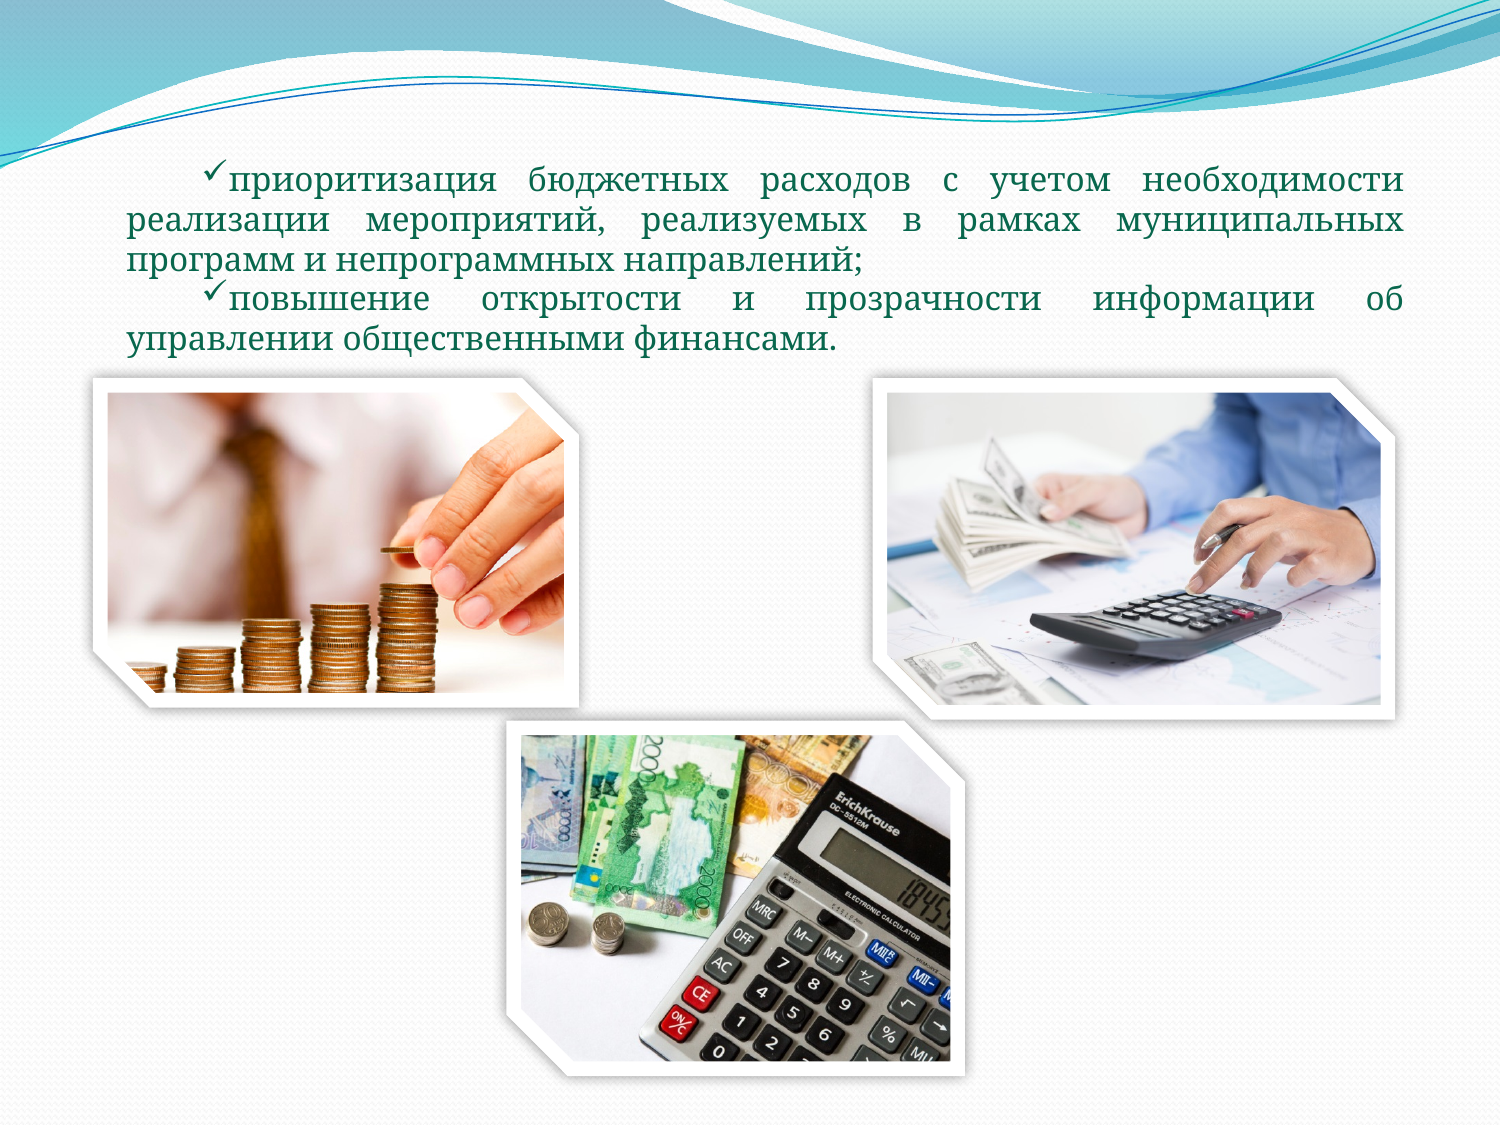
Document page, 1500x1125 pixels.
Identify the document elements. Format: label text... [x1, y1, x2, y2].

text_box приоритизация бюджетных расходов с учетом необходимости реализации мероприятий, реализуемых в рамках муниципальных программ и непрограммных направлений; повышение открытости и прозрачности информации об управлении общественными финансами. [111, 150, 1421, 365]
picture [513, 727, 958, 1069]
picture [100, 385, 572, 701]
picture [879, 385, 1389, 713]
